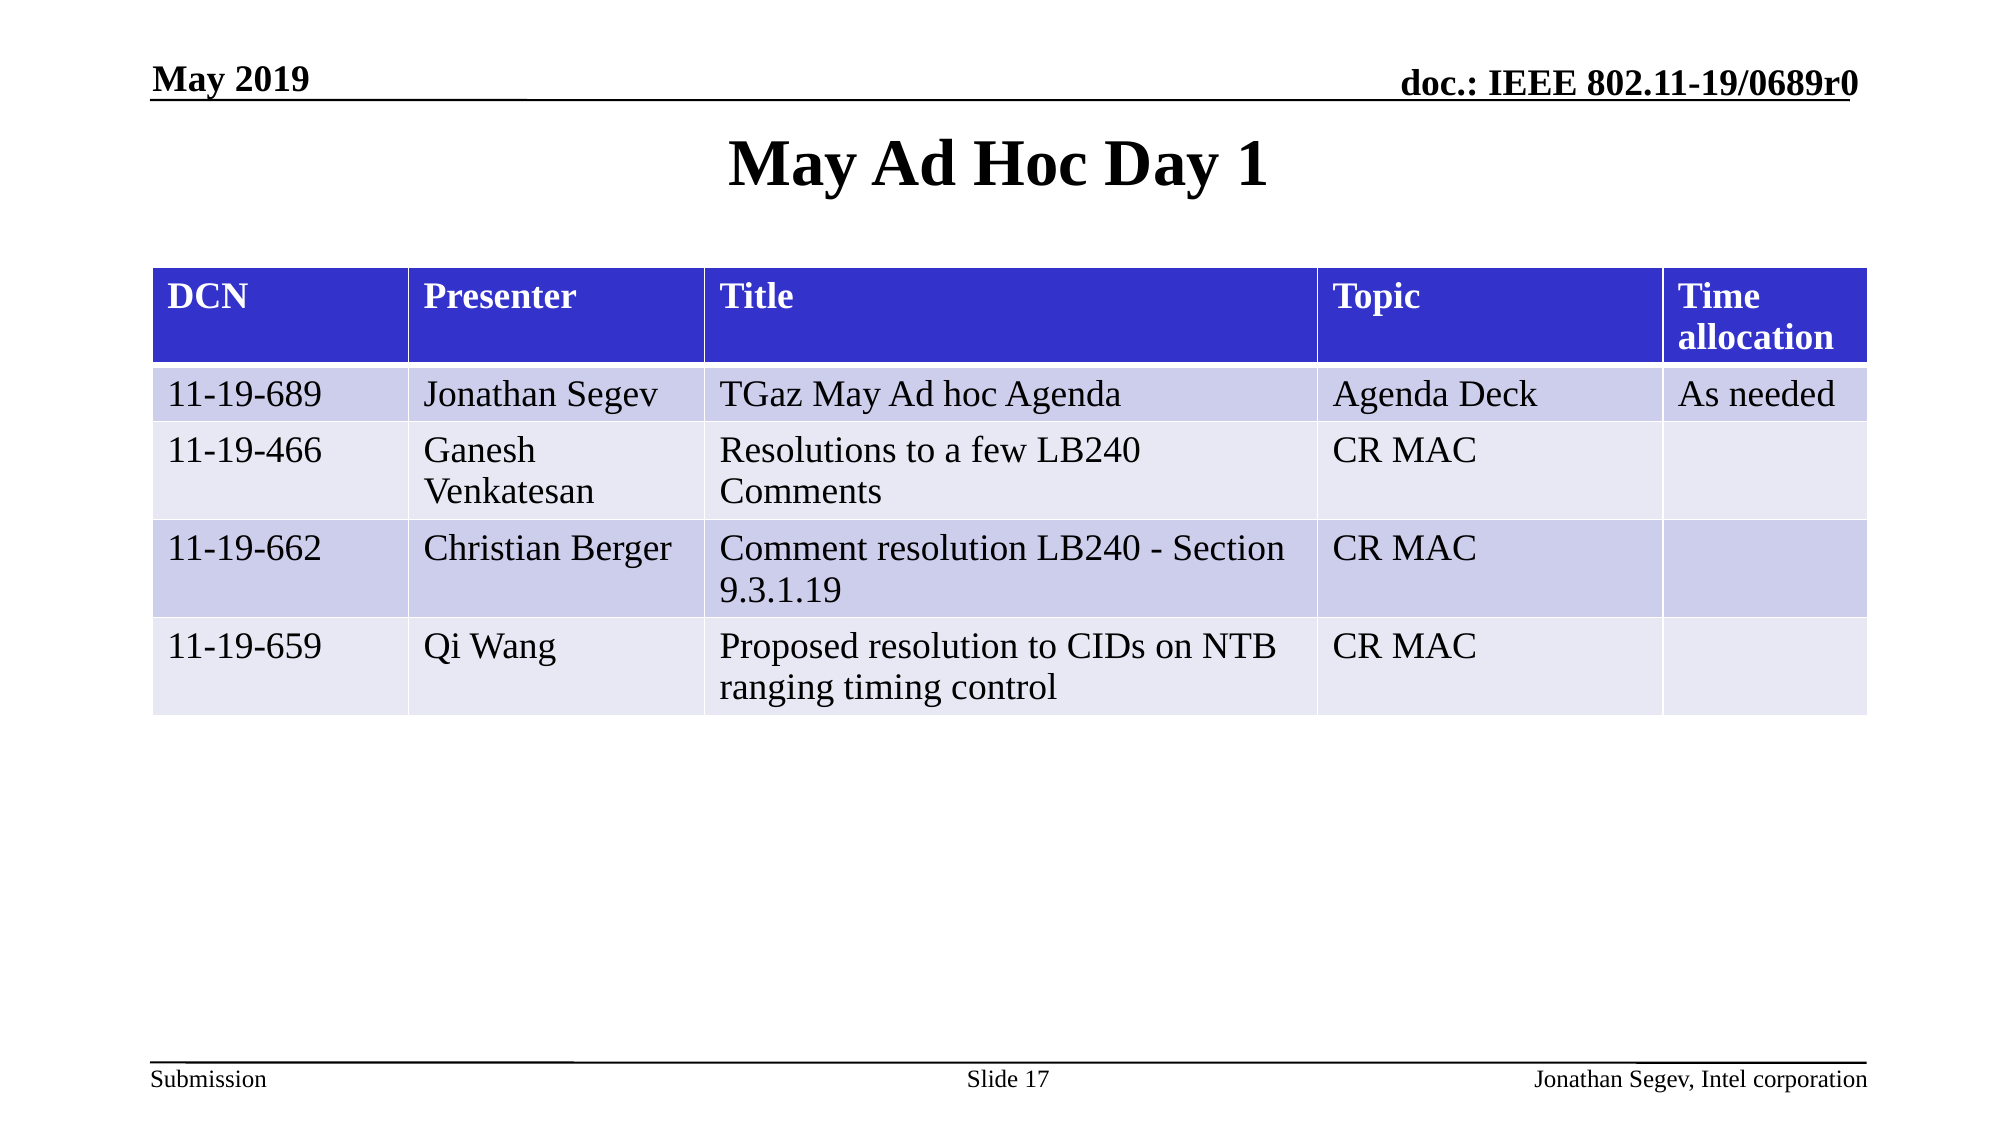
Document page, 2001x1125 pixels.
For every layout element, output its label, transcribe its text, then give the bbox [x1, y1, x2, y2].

table_cell 11-19-689 [153, 368, 408, 421]
slide_number Slide 17 [950, 1061, 1067, 1123]
table_cell As needed [1664, 368, 1867, 421]
table_cell 11-19-659 [153, 618, 408, 715]
table_cell 11-19-662 [153, 520, 408, 617]
table_cell Qi Wang [409, 618, 704, 715]
title May Ad Hoc Day 1 [149, 112, 1850, 205]
table_cell TGaz May Ad hoc Agenda [705, 368, 1317, 421]
table_header DCN [153, 268, 408, 362]
table_cell [1664, 422, 1867, 519]
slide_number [152, 54, 563, 100]
table_header Presenter [409, 268, 704, 362]
table_cell CR MAC [1318, 520, 1662, 617]
table_cell CR MAC [1318, 618, 1662, 715]
table_cell Jonathan Segev [409, 368, 704, 421]
table_header Time allocation [1664, 268, 1867, 362]
table_cell Resolutions to a few LB240 Comments [705, 422, 1317, 519]
table_cell Ganesh Venkatesan [409, 422, 704, 519]
table_cell Agenda Deck [1318, 368, 1662, 421]
table_cell Comment resolution LB240 - Section 9.3.1.19 [705, 520, 1317, 617]
table_cell Proposed resolution to CIDs on NTB ranging timing control [705, 618, 1317, 715]
footer Jonathan Segev, Intel corporation [1171, 1061, 1869, 1093]
table_cell [1664, 520, 1867, 617]
table_cell 11-19-466 [153, 422, 408, 519]
table_cell CR MAC [1318, 422, 1662, 519]
table_cell Christian Berger [409, 520, 704, 617]
table_header Topic [1318, 268, 1662, 362]
table_header Title [705, 268, 1317, 362]
table_cell [1664, 618, 1867, 715]
